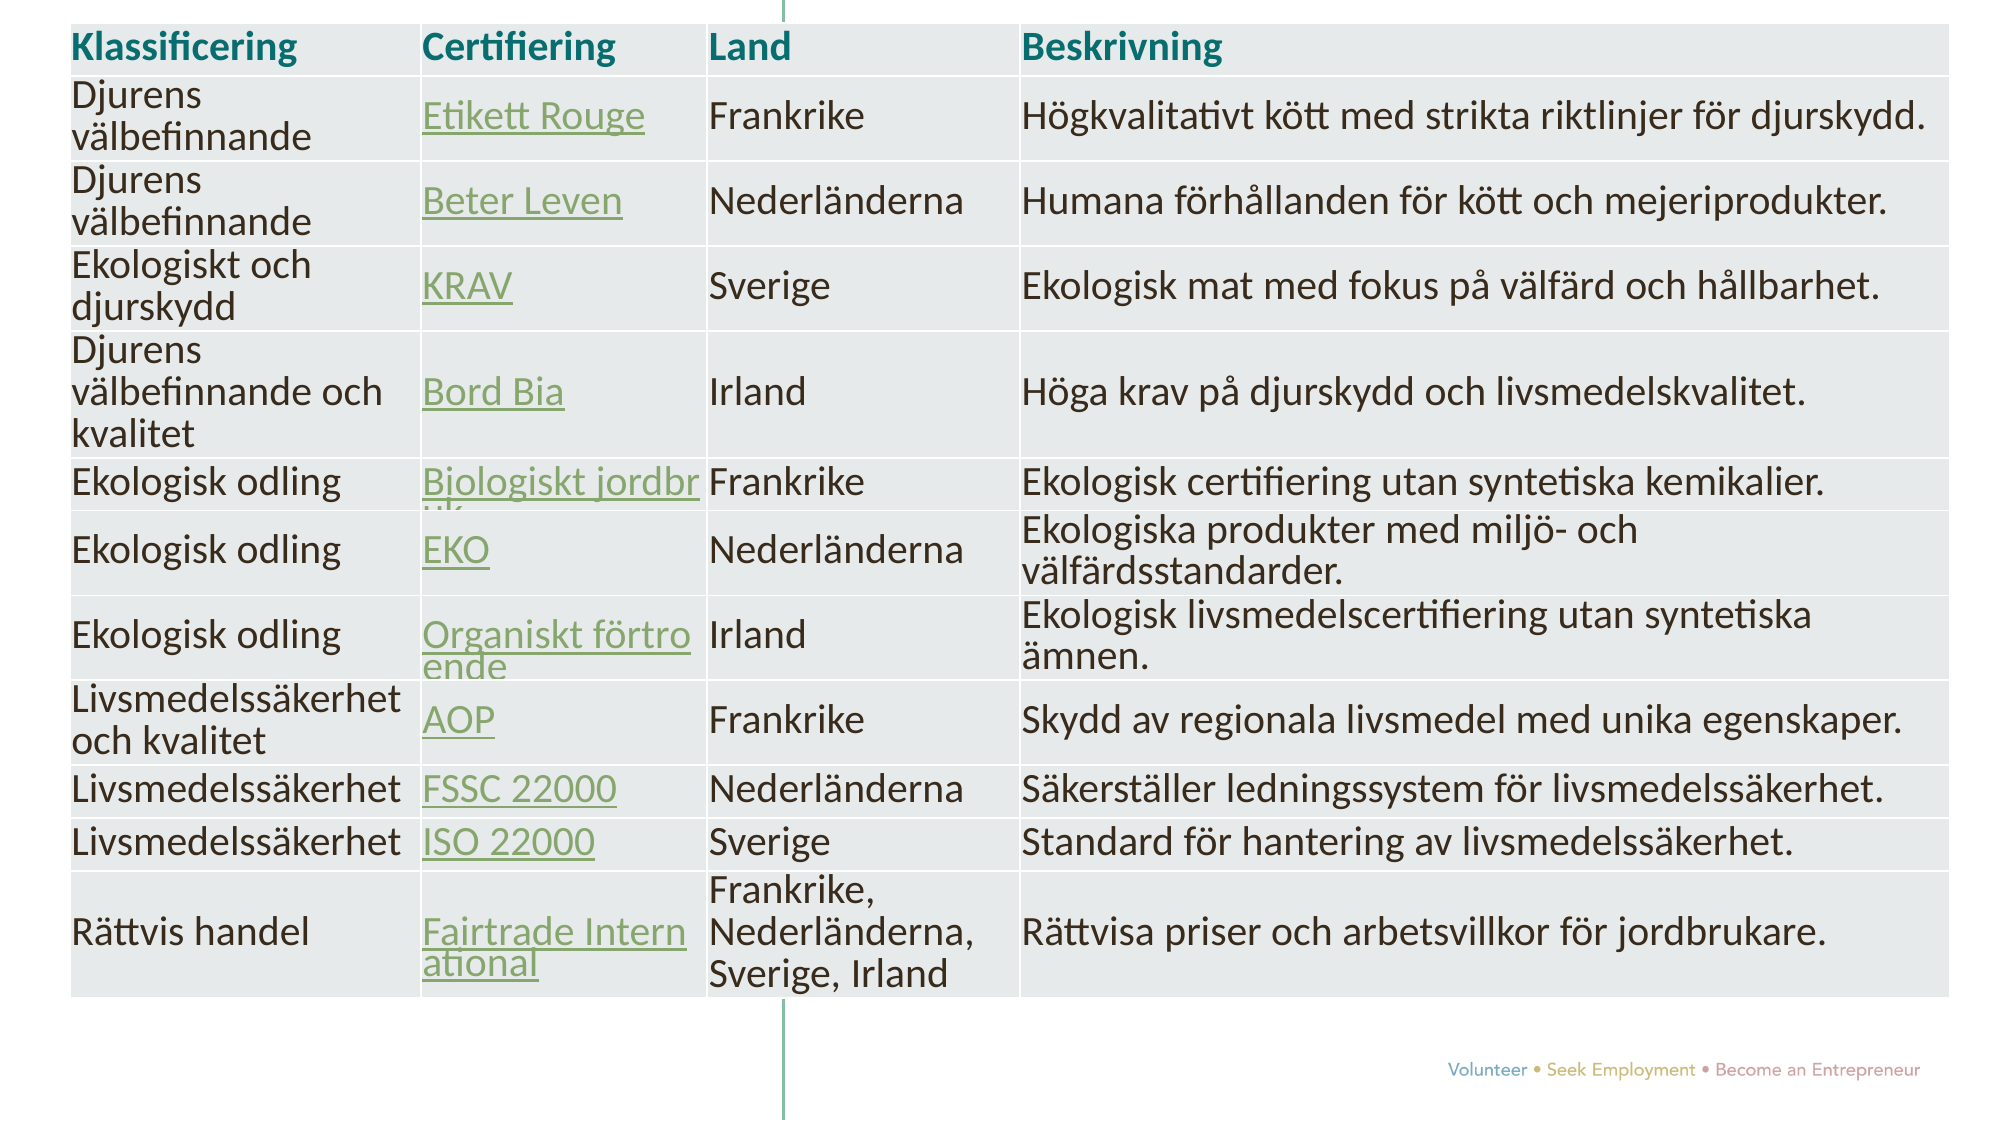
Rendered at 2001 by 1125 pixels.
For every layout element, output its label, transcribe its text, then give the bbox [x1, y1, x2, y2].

table_cell Etikett Rouge [422, 77, 706, 160]
table_cell Ekologisk certifiering utan syntetiska kemikalier. [1021, 459, 1949, 510]
table_header Klassificering [71, 24, 420, 75]
table_cell Humana förhållanden för kött och mejeriprodukter. [1021, 162, 1949, 245]
table_cell Sverige [708, 819, 1019, 870]
table_cell Ekologiskt och djurskydd [71, 247, 420, 330]
table_cell Livsmedelssäkerhet [71, 819, 420, 870]
table_cell Säkerställer ledningssystem för livsmedelssäkerhet. [1021, 766, 1949, 817]
table_cell Beter Leven [422, 162, 706, 245]
table_cell Standard för hantering av livsmedelssäkerhet. [1021, 819, 1949, 870]
table_cell Organiskt förtroende [422, 596, 706, 679]
table_header Beskrivning [1021, 24, 1949, 75]
table_cell Djurens välbefinnande och kvalitet [71, 332, 420, 457]
table_cell Livsmedelssäkerhet och kvalitet [71, 681, 420, 764]
table_cell Bord Bia [422, 332, 706, 457]
table_cell Sverige [708, 247, 1019, 330]
table_cell Frankrike, Nederländerna, Sverige, Irland [708, 872, 1019, 997]
table_cell Ekologisk livsmedelscertifiering utan syntetiska ämnen. [1021, 596, 1949, 679]
table_cell KRAV [422, 247, 706, 330]
table_cell Nederländerna [708, 162, 1019, 245]
list Hållbara inköp [50, 105, 661, 1020]
table_cell FSSC 22000 [422, 766, 706, 817]
table_cell EKO [422, 511, 706, 595]
picture [1418, 1046, 1971, 1103]
table_cell Ekologisk odling [71, 596, 420, 679]
table_cell Ekologisk odling [71, 459, 420, 510]
table_cell Skydd av regionala livsmedel med unika egenskaper. [1021, 681, 1949, 764]
table_cell Frankrike [708, 77, 1019, 160]
table_cell Livsmedelssäkerhet [71, 766, 420, 817]
table_cell Irland [708, 332, 1019, 457]
table_cell Irland [708, 596, 1019, 679]
table_cell Rättvis handel [71, 872, 420, 997]
table_header Land [708, 24, 1019, 75]
table_cell Högkvalitativt kött med strikta riktlinjer för djurskydd. [1021, 77, 1949, 160]
table_cell ISO 22000 [422, 819, 706, 870]
table_cell Ekologiska produkter med miljö- och välfärdsstandarder. [1021, 511, 1949, 595]
table_cell Nederländerna [708, 511, 1019, 595]
table_cell Fairtrade International [422, 872, 706, 997]
table_cell Ekologisk mat med fokus på välfärd och hållbarhet. [1021, 247, 1949, 330]
table_cell Djurens välbefinnande [71, 77, 420, 160]
table_cell Biologiskt jordbruk [422, 459, 706, 510]
table_cell Nederländerna [708, 766, 1019, 817]
table_cell Frankrike [708, 459, 1019, 510]
table_cell Rättvisa priser och arbetsvillkor för jordbrukare. [1021, 872, 1949, 997]
table_cell Ekologisk odling [71, 511, 420, 595]
table_cell Djurens välbefinnande [71, 162, 420, 245]
table_cell Höga krav på djurskydd och livsmedelskvalitet. [1021, 332, 1949, 457]
table_header Certifiering [422, 24, 706, 75]
table_cell AOP [422, 681, 706, 764]
table_cell Frankrike [708, 681, 1019, 764]
